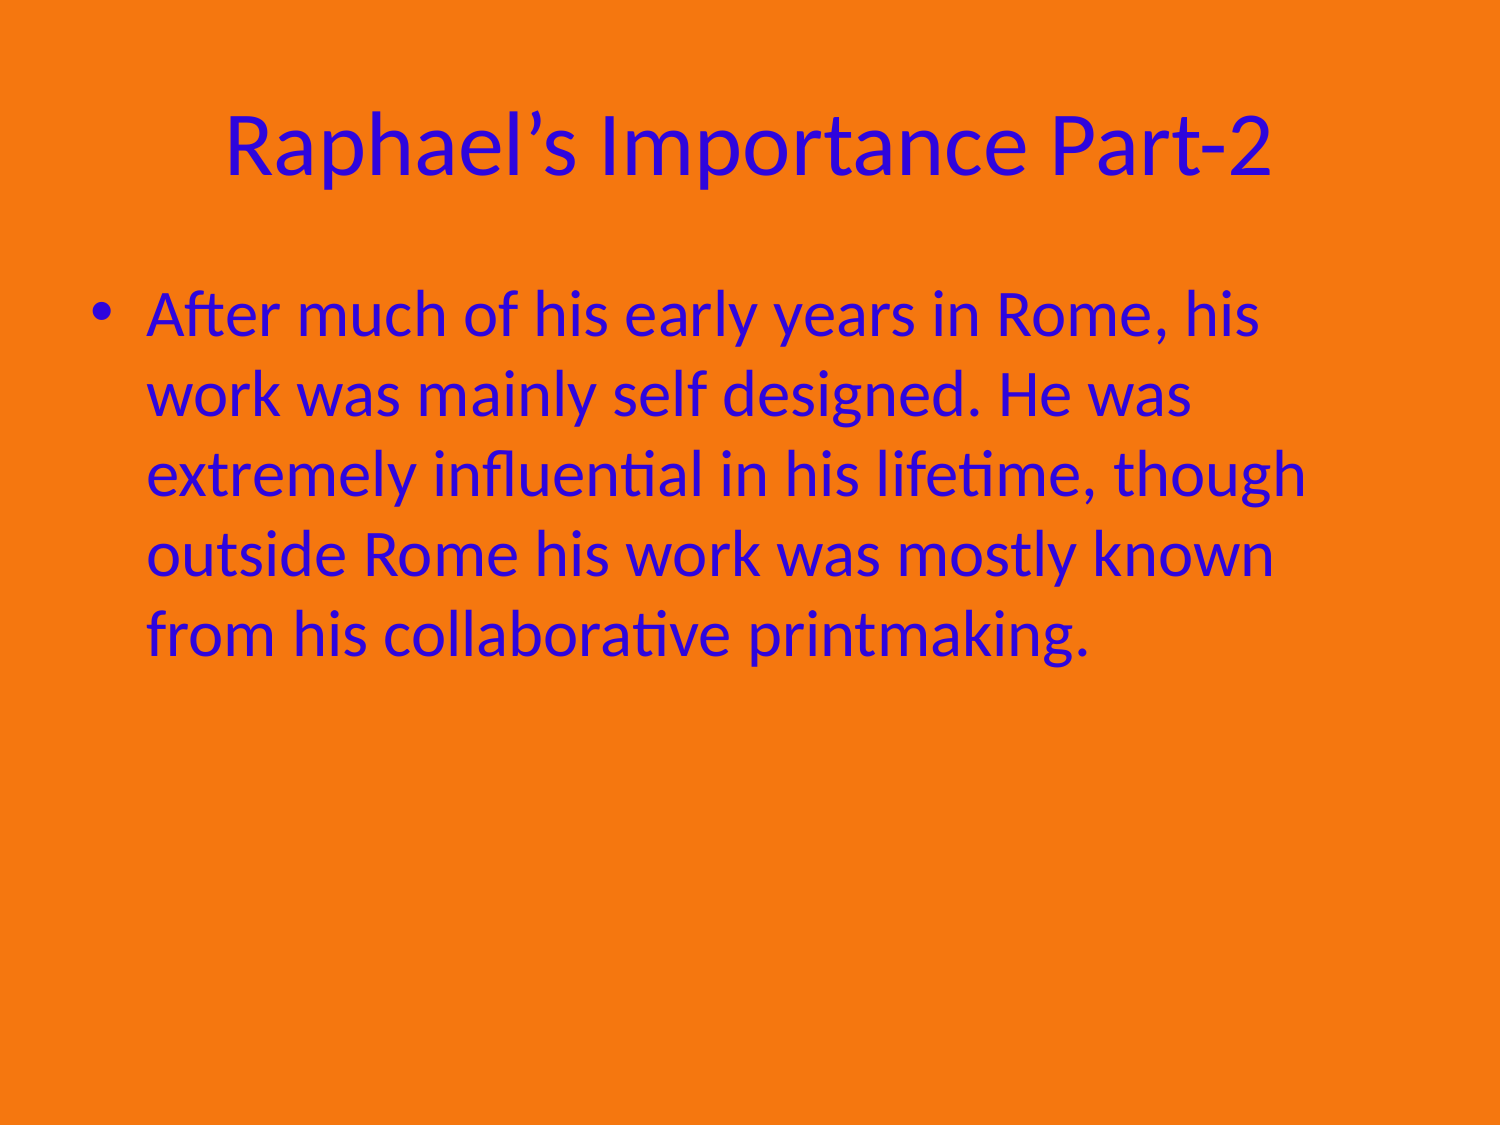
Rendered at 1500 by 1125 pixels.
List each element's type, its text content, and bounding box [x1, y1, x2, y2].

title Raphael’s Importance Part-2 [75, 45, 1425, 233]
list After much of his early years in Rome, his work was mainly self designed. He was extremely influential in his lifetime, though outside Rome his work was mostly known from his collaborative printmaking. [75, 262, 1425, 1005]
